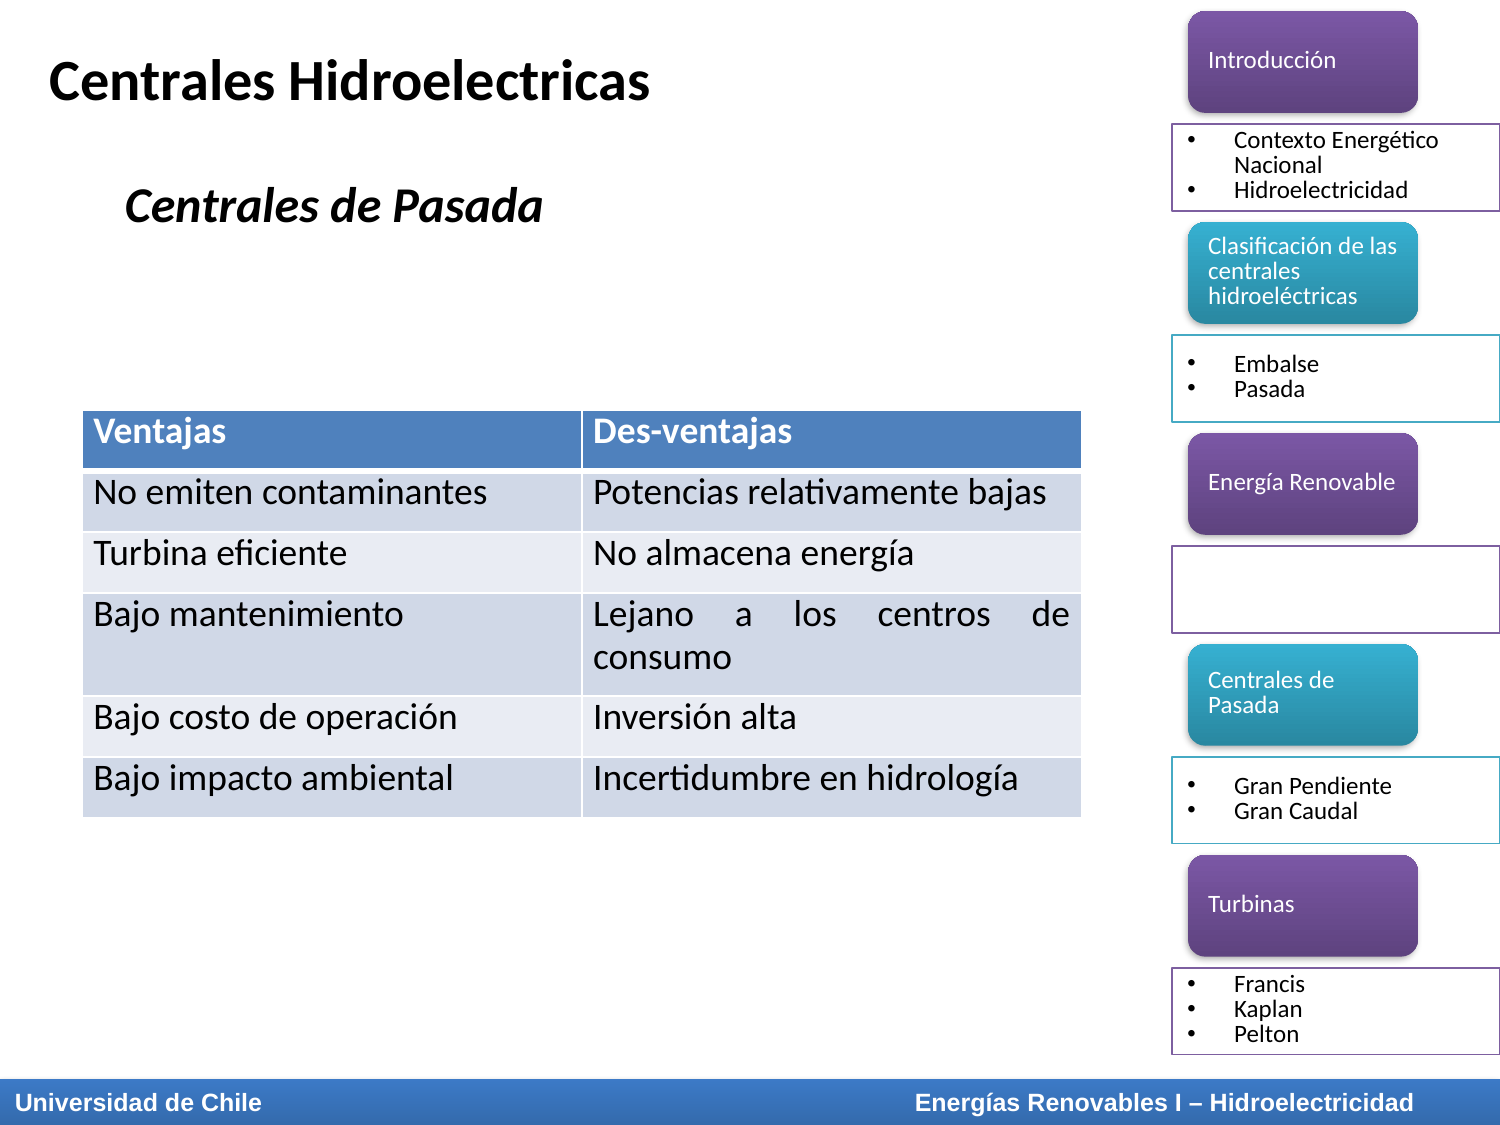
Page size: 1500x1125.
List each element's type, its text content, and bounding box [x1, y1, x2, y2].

table_header Des-ventajas [583, 411, 1081, 468]
table_cell No almacena energía [583, 533, 1081, 592]
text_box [1171, 0, 1500, 1055]
table_cell Potencias relativamente bajas [583, 474, 1081, 531]
table_cell Lejano a los centros de consumo [583, 594, 1081, 695]
table_cell Inversión alta [583, 697, 1081, 756]
table_cell Incertidumbre en hidrología [583, 758, 1081, 817]
text_box [0, 0, 1169, 75]
table_cell Turbina eficiente [83, 533, 581, 592]
text_box Centrales Hidroelectricas Centrales de Pasada [35, 107, 1161, 1077]
table_cell Bajo impacto ambiental [83, 758, 581, 817]
table_header Ventajas [83, 411, 581, 468]
table_cell Bajo costo de operación [83, 697, 581, 756]
table_cell No emiten contaminantes [83, 474, 581, 531]
text_box Universidad de Chile Energías Renovables I – Hidroelectricidad [0, 1079, 1500, 1125]
text_box Centrales Hidroelectricas Centrales de Pasada [35, 75, 1161, 106]
table_cell Bajo mantenimiento [83, 594, 581, 695]
